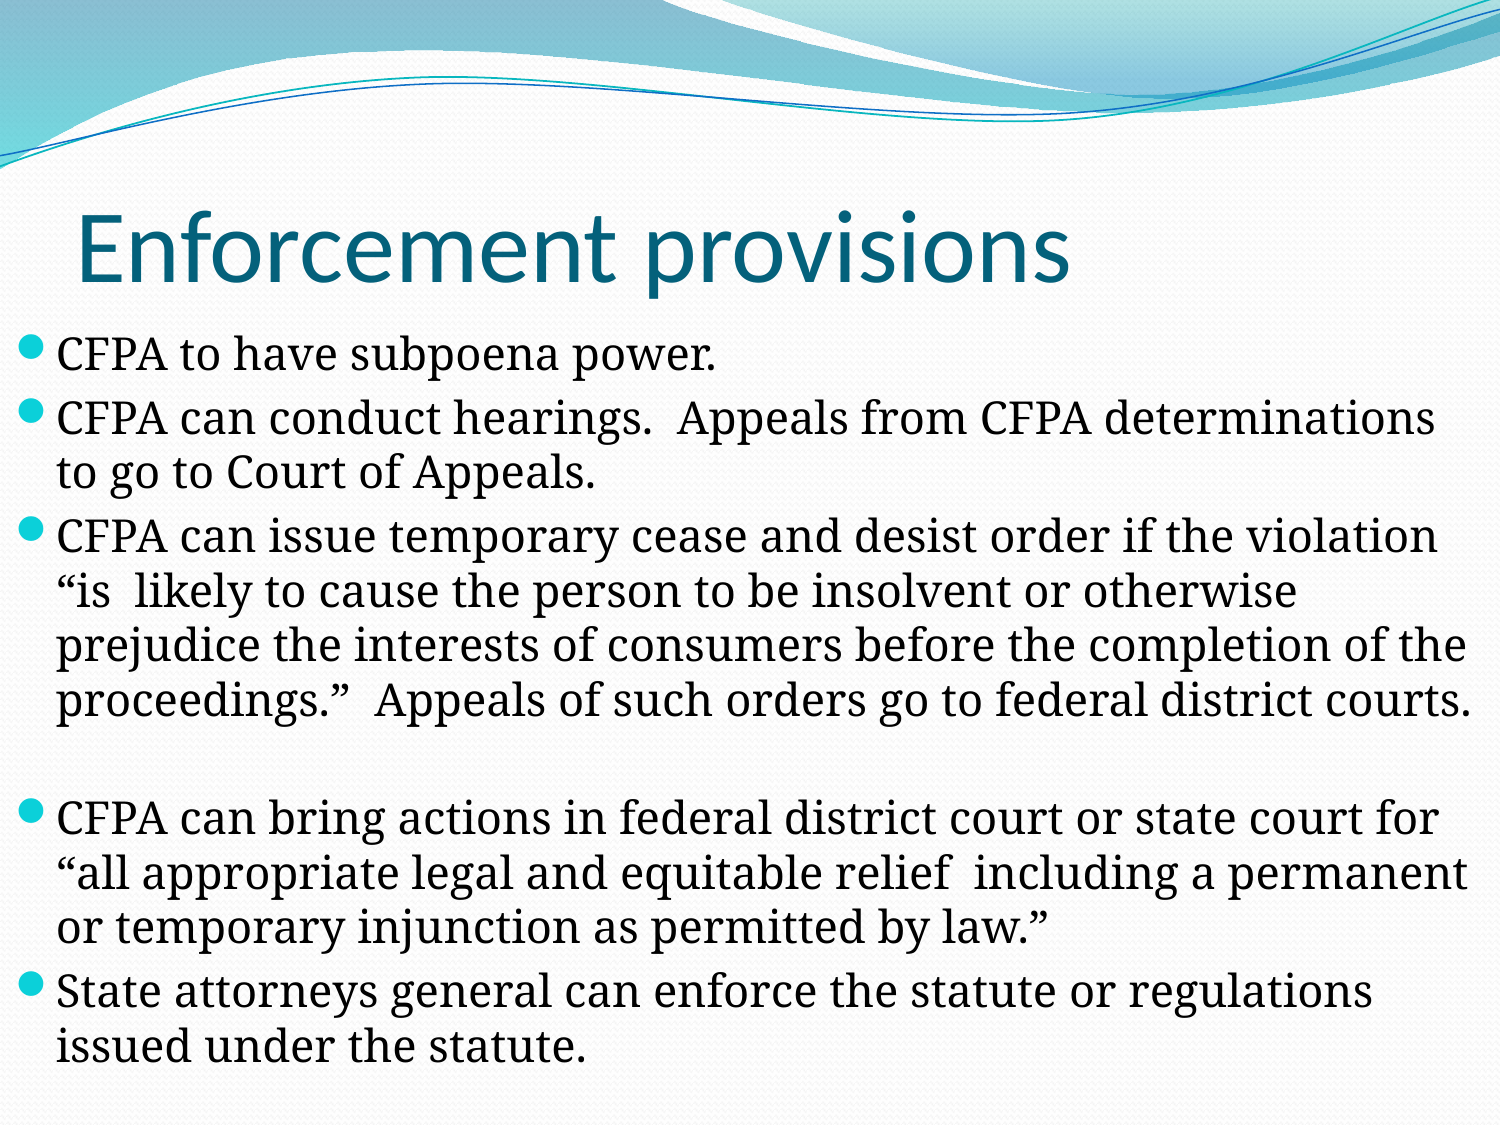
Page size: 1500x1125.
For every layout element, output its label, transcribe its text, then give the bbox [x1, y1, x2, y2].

title Enforcement provisions [74, 115, 1426, 304]
list CFPA to have subpoena power. CFPA can conduct hearings. Appeals from CFPA determinations to go to Court of Appeals. CFPA can issue temporary cease and desist order if the violation “is likely to cause the person to be insolvent or otherwise prejudice the interests of consumers before the completion of the proceedings.” Appeals of such orders go to federal district courts. CFPA can bring actions in federal district court or state court for “all appropriate legal and equitable relief including a permanent or temporary injunction as permitted by law.” State attorneys general can enforce the statute or regulations issued under the statute. [0, 317, 1500, 1088]
